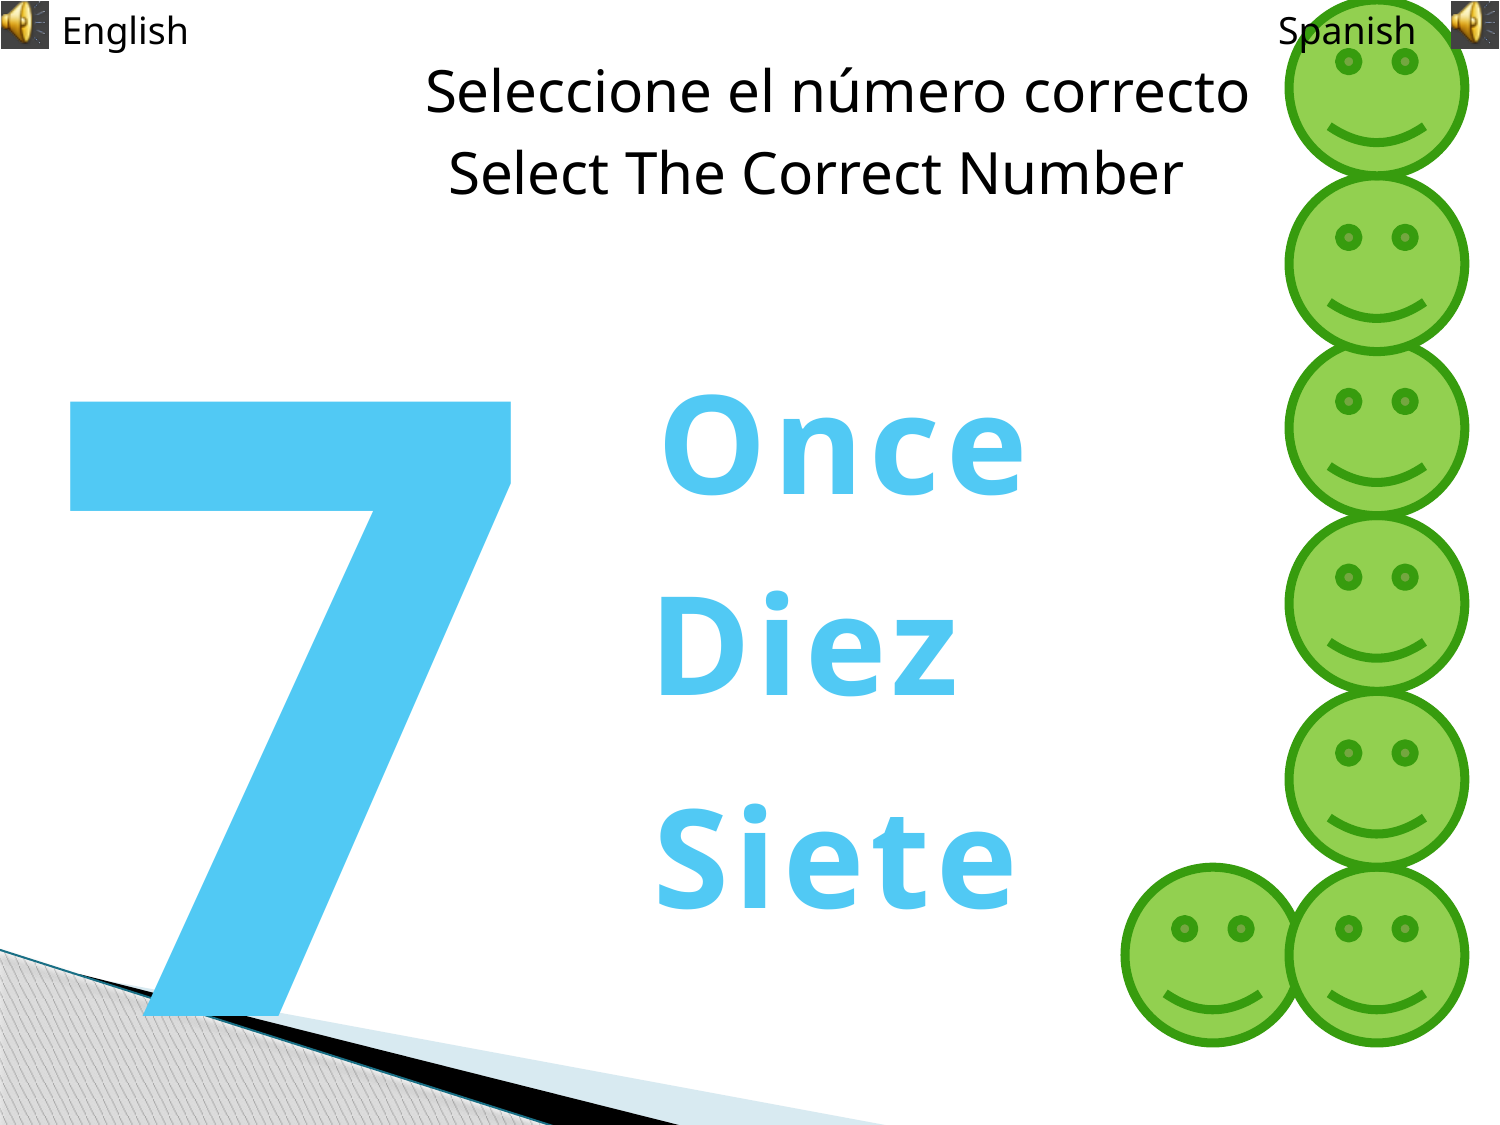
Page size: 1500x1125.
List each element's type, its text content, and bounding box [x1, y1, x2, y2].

text_box [1284, 516, 1470, 696]
text_box Seleccione el número correcto [410, 46, 1295, 132]
text_box 7 [32, 148, 555, 1125]
text_box [1284, 60, 1470, 181]
text_box Diez [634, 550, 974, 731]
text_box Siete [638, 763, 1034, 944]
text_box Select The Correct Number [433, 128, 1278, 214]
text_box Once [642, 349, 1043, 530]
text_box [1284, 691, 1470, 872]
text_box [1284, 176, 1470, 357]
picture [1449, 0, 1500, 51]
text_box Spanish [1113, 0, 1449, 60]
text_box [1120, 862, 1295, 1048]
picture [0, 0, 51, 51]
text_box English [51, 0, 340, 60]
text_box [1284, 346, 1470, 521]
text_box [1284, 867, 1470, 1048]
